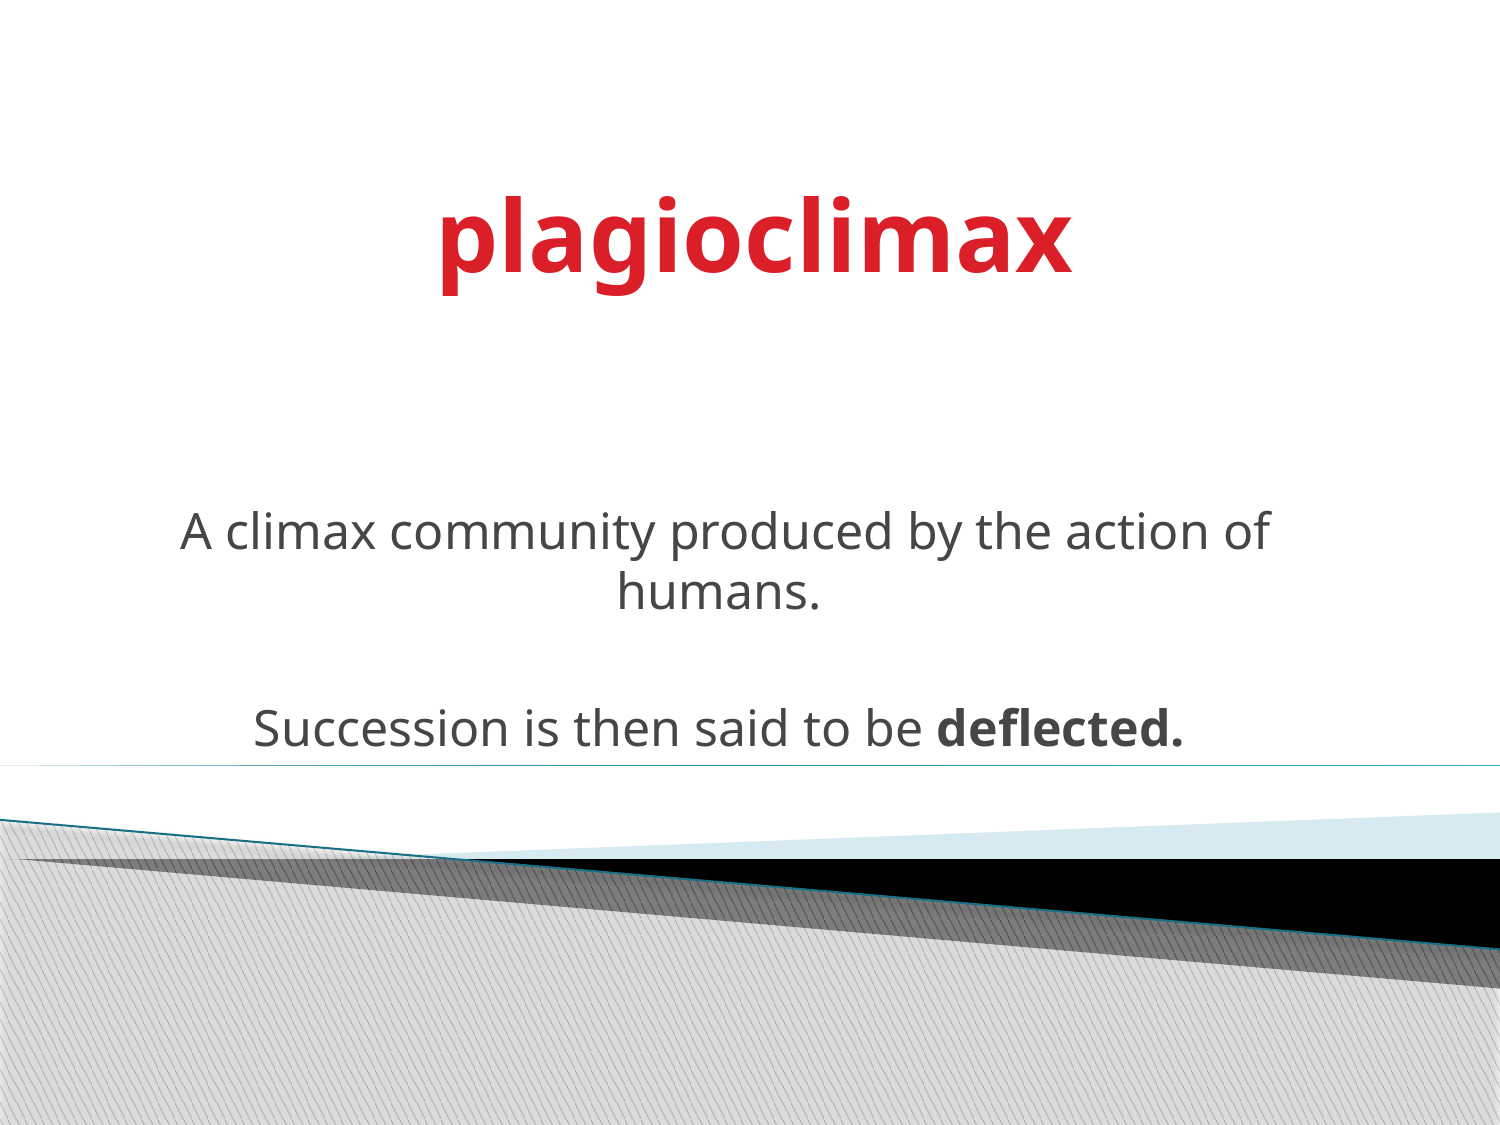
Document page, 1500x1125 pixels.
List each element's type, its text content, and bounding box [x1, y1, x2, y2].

subtitle A climax community produced by the action of humans. Succession is then said to be deflected. [93, 492, 1369, 689]
title plagioclimax [117, 0, 1393, 301]
picture [5, 859, 1500, 989]
